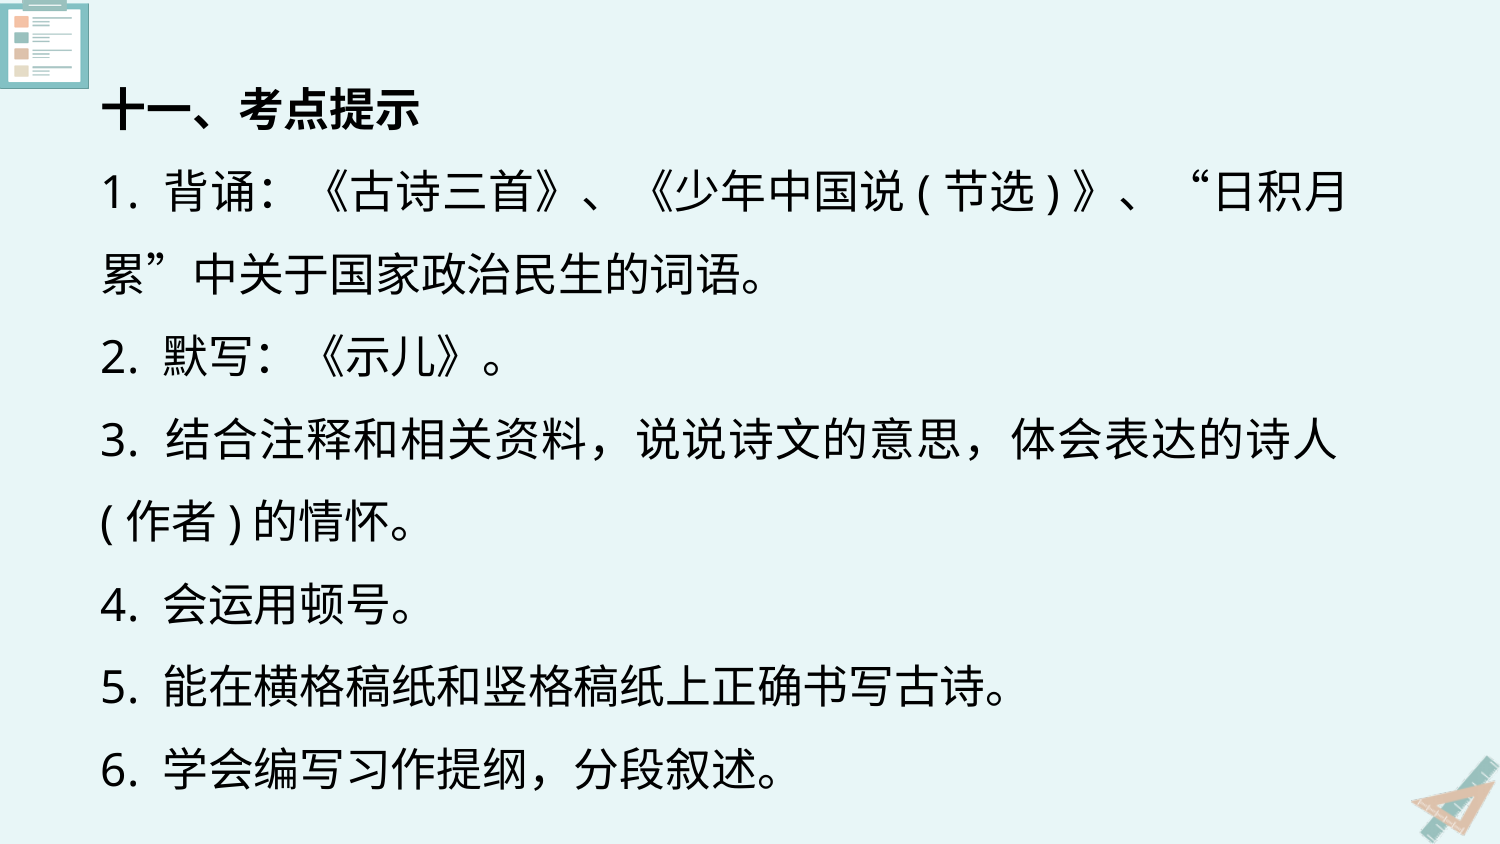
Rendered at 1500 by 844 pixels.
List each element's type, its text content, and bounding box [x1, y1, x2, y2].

picture [1411, 755, 1500, 844]
text_box 十一、考点提示 1. 背诵：《古诗三首》、《少年中国说(节选)》、“日积月累”中关于国家政治民生的词语。 2. 默写：《示儿》。 3. 结合注释和相关资料，说说诗文的意思，体会表达的诗人(作者)的情怀。 4. 会运用顿号。 5. 能在横格稿纸和竖格稿纸上正确书写古诗。 6. 学会编写习作提纲，分段叙述。 [86, 45, 1365, 803]
picture [0, 0, 89, 89]
